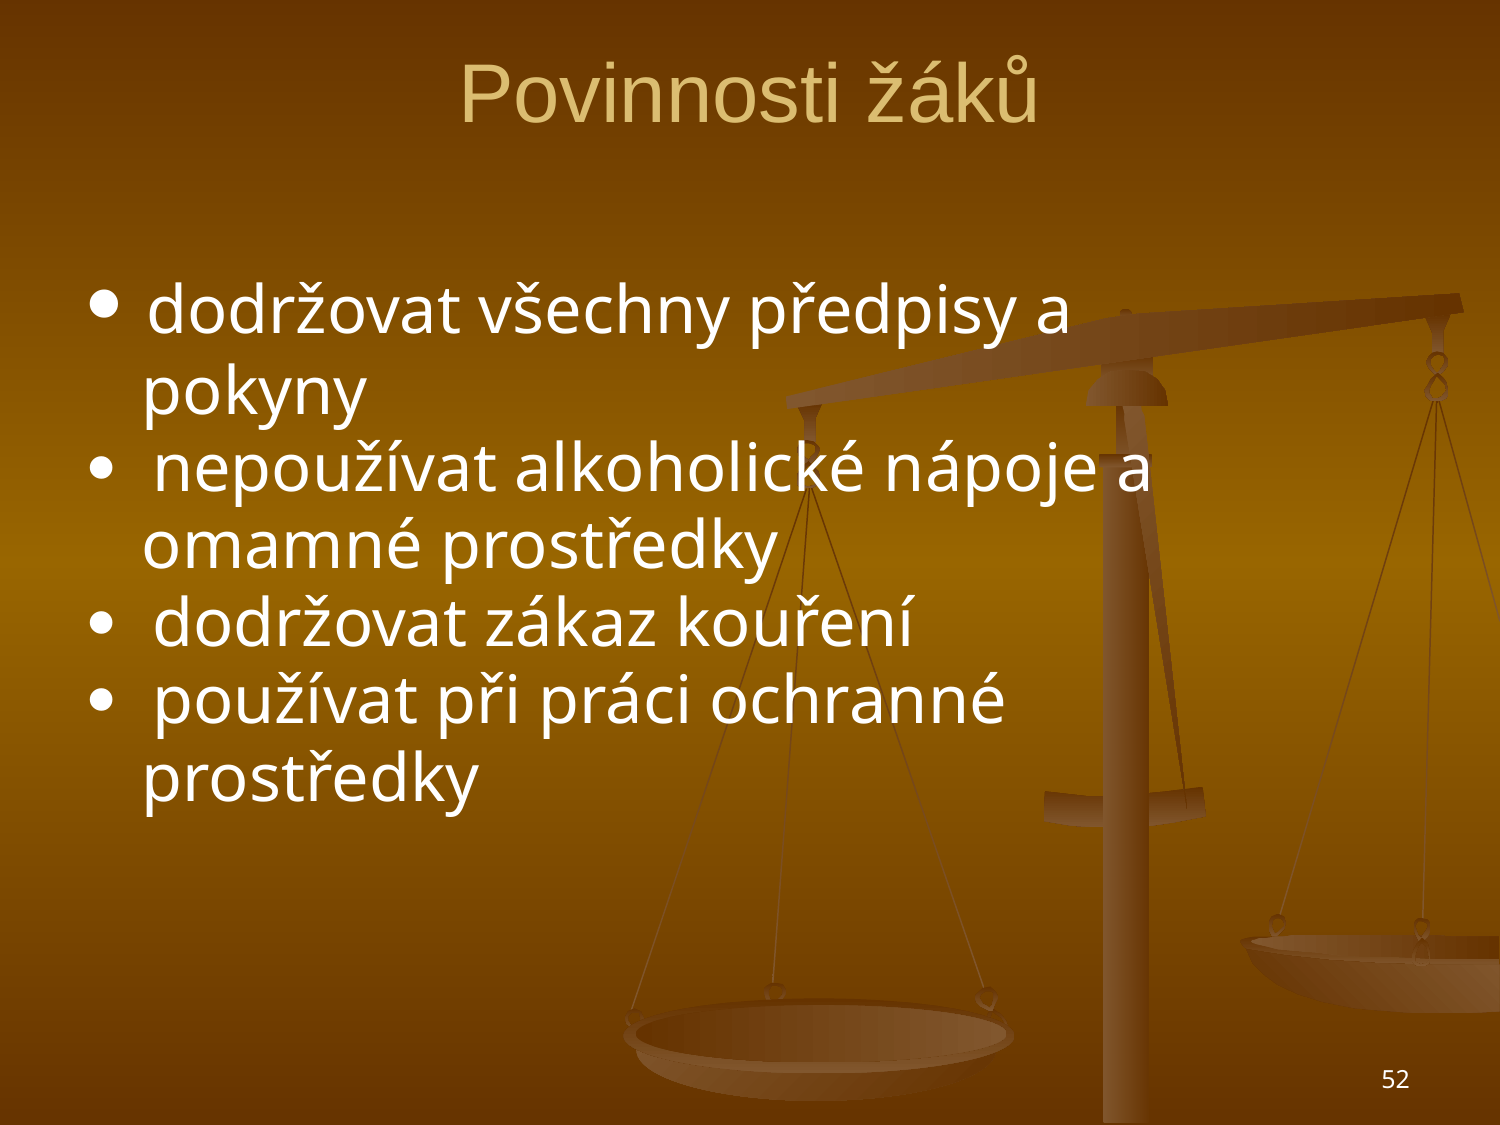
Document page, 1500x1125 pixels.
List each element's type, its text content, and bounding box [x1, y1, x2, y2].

list  dodržovat všechny předpisy a pokyny  nepoužívat alkoholické nápoje a omamné prostředky  dodržovat zákaz kouření  používat při práci ochranné prostředky [74, 262, 1426, 1006]
slide_number 52 [1074, 1029, 1426, 1106]
title Povinnosti žáků [74, 45, 1426, 234]
